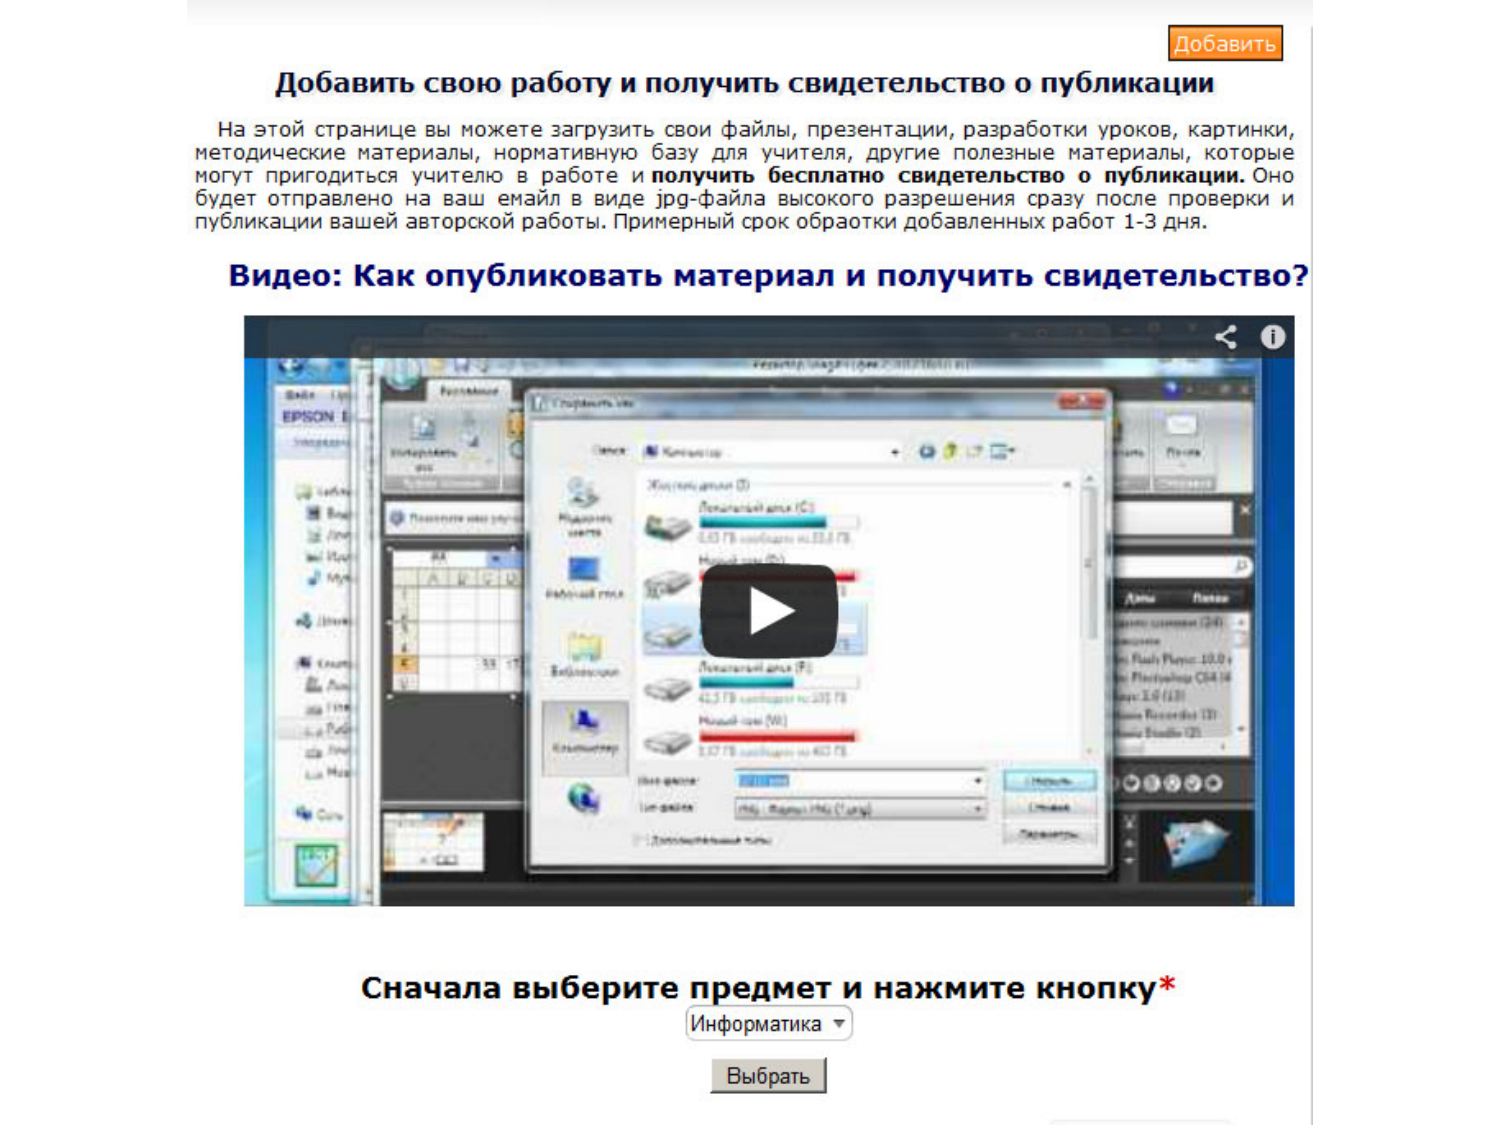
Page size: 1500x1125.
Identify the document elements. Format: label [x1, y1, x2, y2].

picture [187, 0, 1313, 1125]
